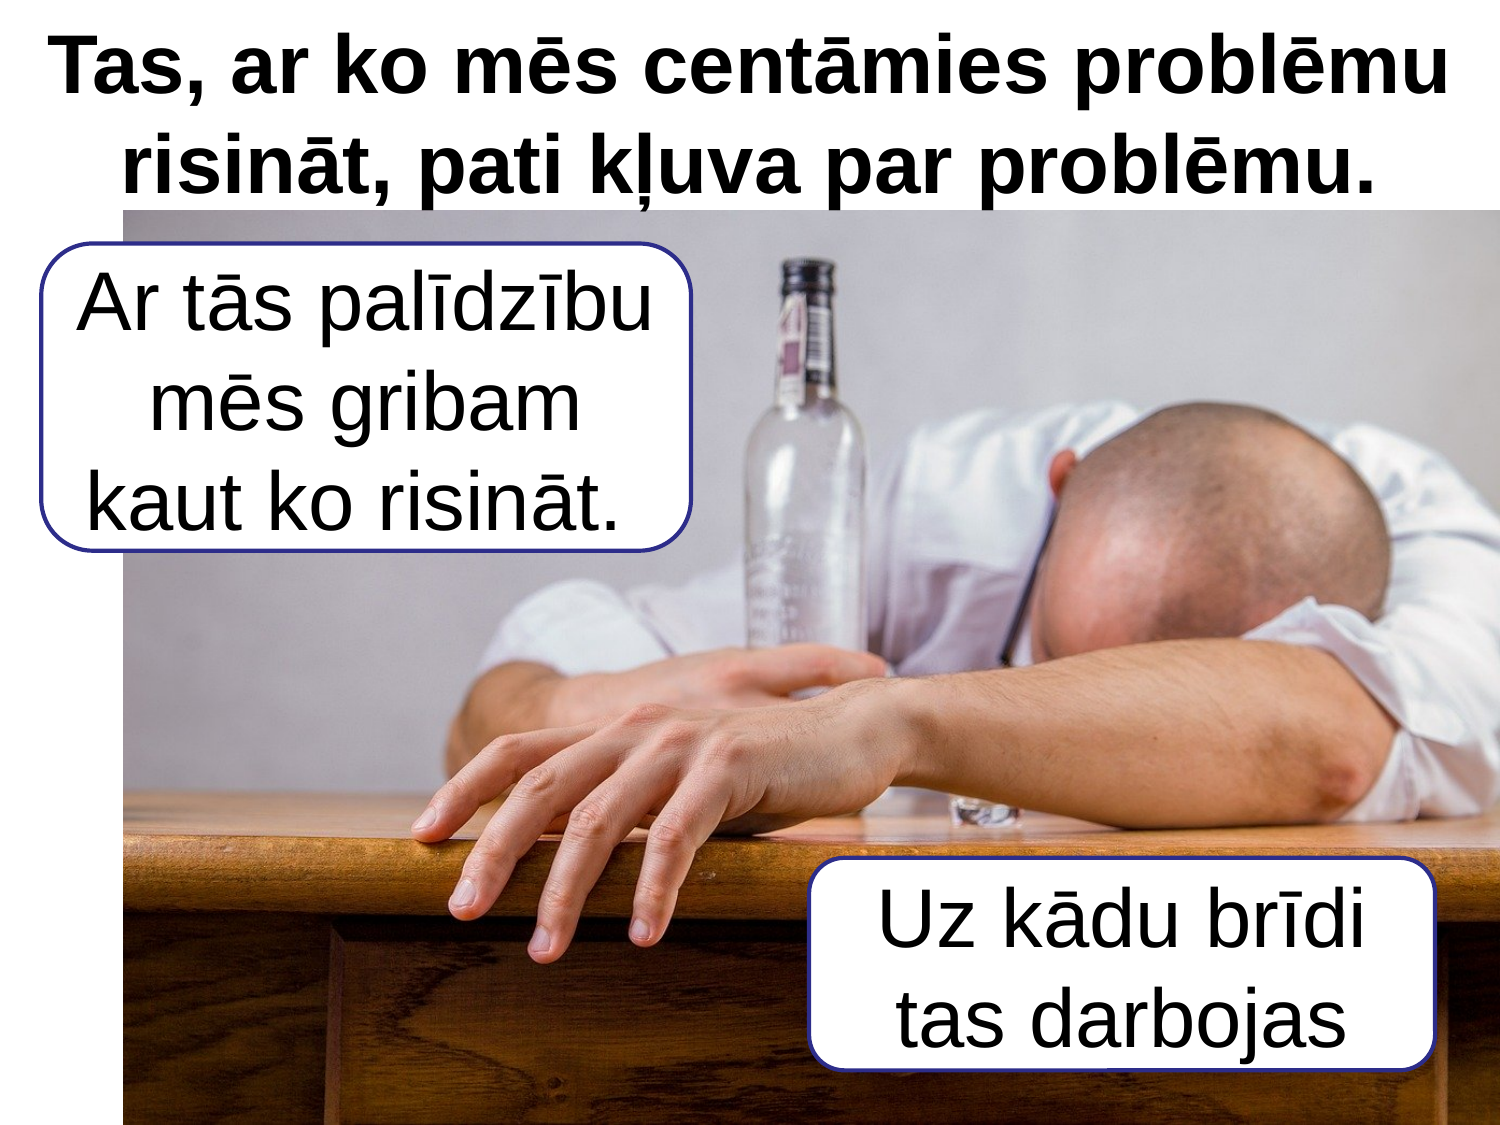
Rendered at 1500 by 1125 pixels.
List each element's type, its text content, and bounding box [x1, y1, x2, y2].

picture [123, 209, 1500, 1125]
text_box Ar tās palīdzību mēs gribam kaut ko risināt. [39, 241, 118, 553]
title Tas, ar ko mēs centāmies problēmu risināt, pati kļuva par problēmu. [0, 11, 1500, 209]
